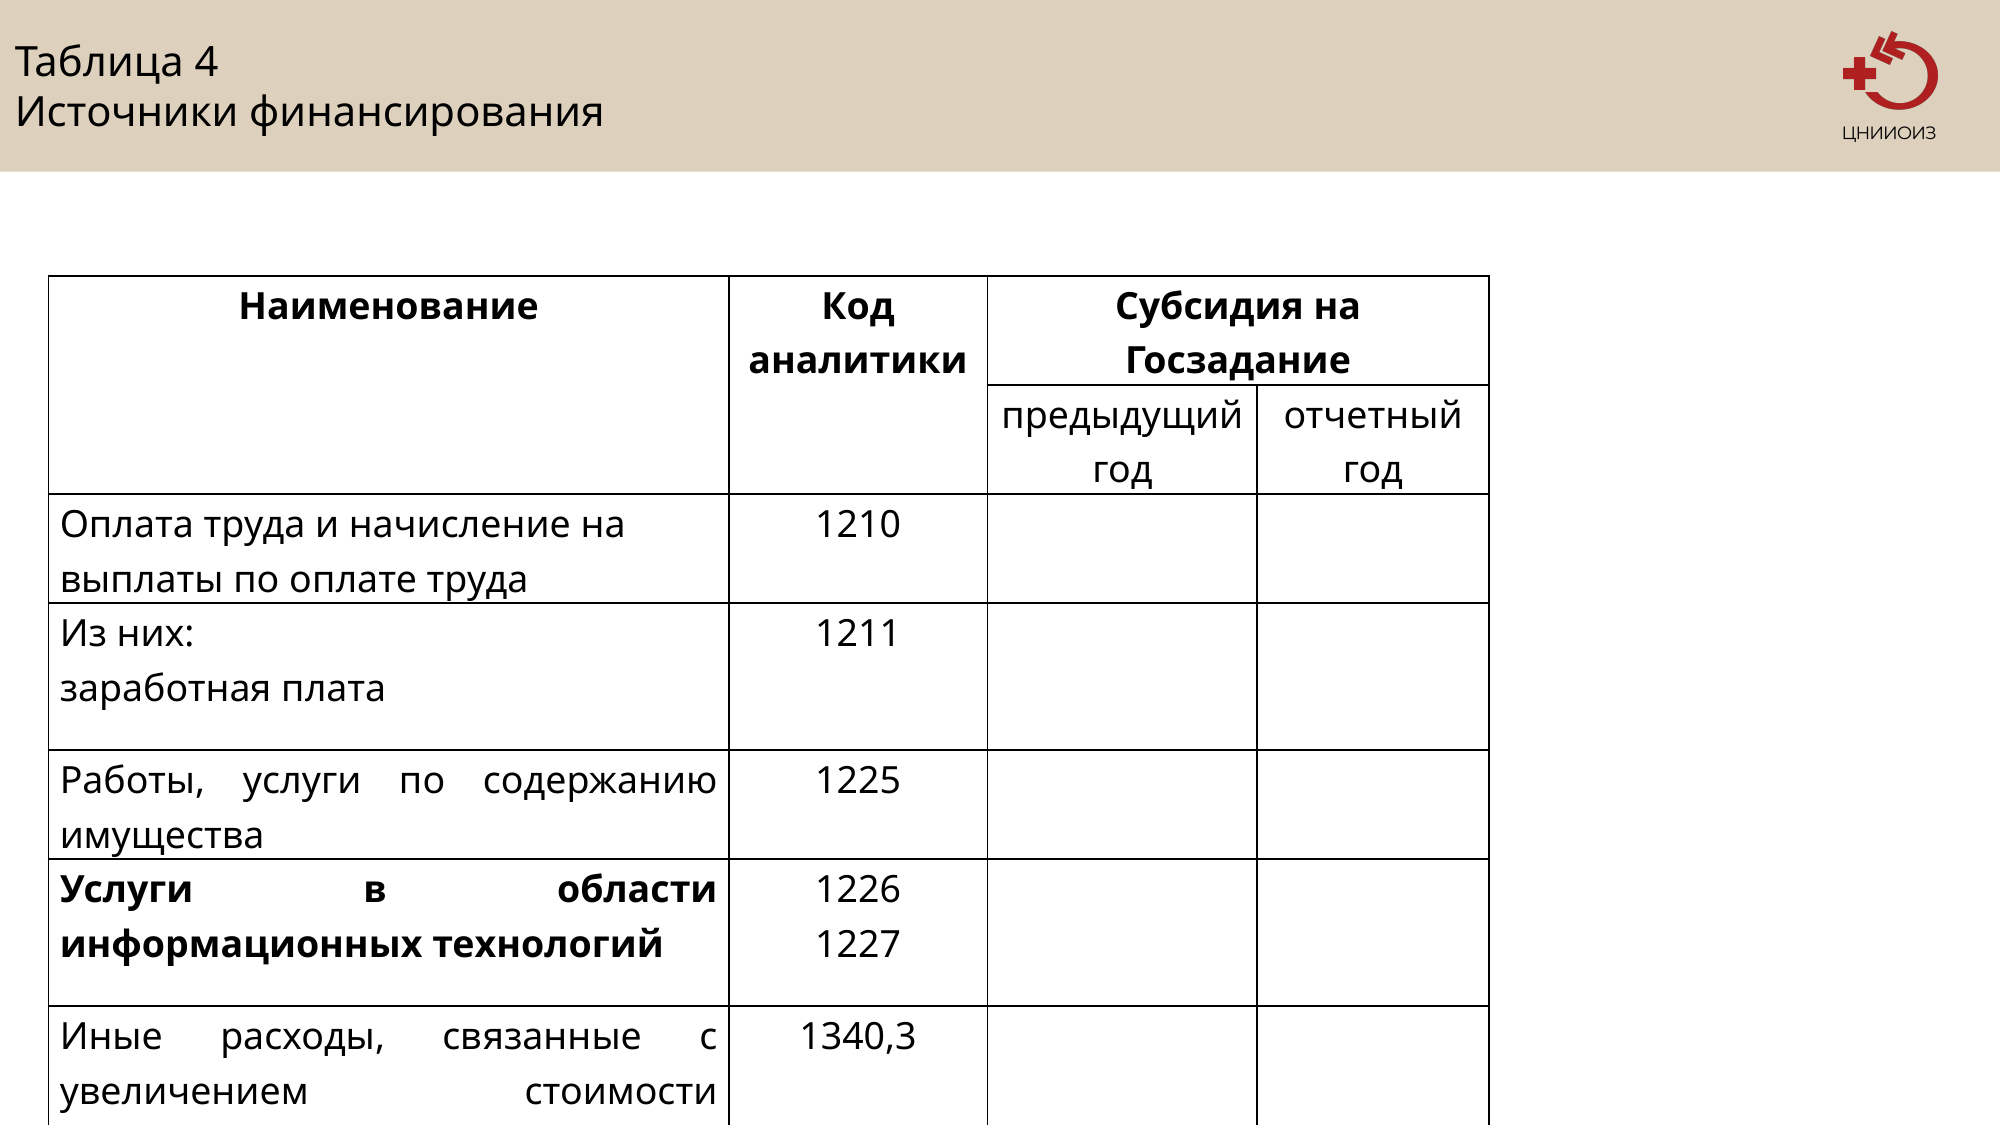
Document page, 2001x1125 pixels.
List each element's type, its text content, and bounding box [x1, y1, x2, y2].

table_cell [988, 604, 1256, 749]
table_header Субсидия на Госзадание [988, 277, 1488, 384]
table_header Код аналитики [730, 277, 987, 493]
table_cell Из них: заработная плата [49, 604, 728, 749]
table_cell [988, 495, 1256, 602]
table_cell 1340,3 [730, 1007, 987, 1125]
picture [1843, 31, 1938, 142]
table_cell [1258, 604, 1488, 749]
table_cell [1258, 751, 1488, 858]
table_header Наименование [49, 277, 728, 493]
table_cell 1211 [730, 604, 987, 749]
table_cell Работы, услуги по содержанию имущества [49, 751, 728, 858]
table_cell [1258, 1007, 1488, 1125]
table_cell [988, 751, 1256, 858]
table_cell 1210 [730, 495, 987, 602]
table_cell [988, 860, 1256, 1005]
table_cell Оплата труда и начисление на выплаты по оплате труда [49, 495, 728, 602]
table_cell предыдущий год [988, 386, 1256, 493]
text_box Таблица 4 Источники финансирования [0, 0, 2000, 173]
table_cell 1225 [730, 751, 987, 858]
table_cell 1226 1227 [730, 860, 987, 1005]
table_cell отчетный год [1258, 386, 1488, 493]
table_cell [1258, 495, 1488, 602]
table_cell Услуги в области информационных технологий [49, 860, 728, 1005]
table_cell [1258, 860, 1488, 1005]
table_cell [988, 1007, 1256, 1125]
table_cell Иные расходы, связанные с увеличением стоимости материальных запасов [49, 1007, 728, 1125]
